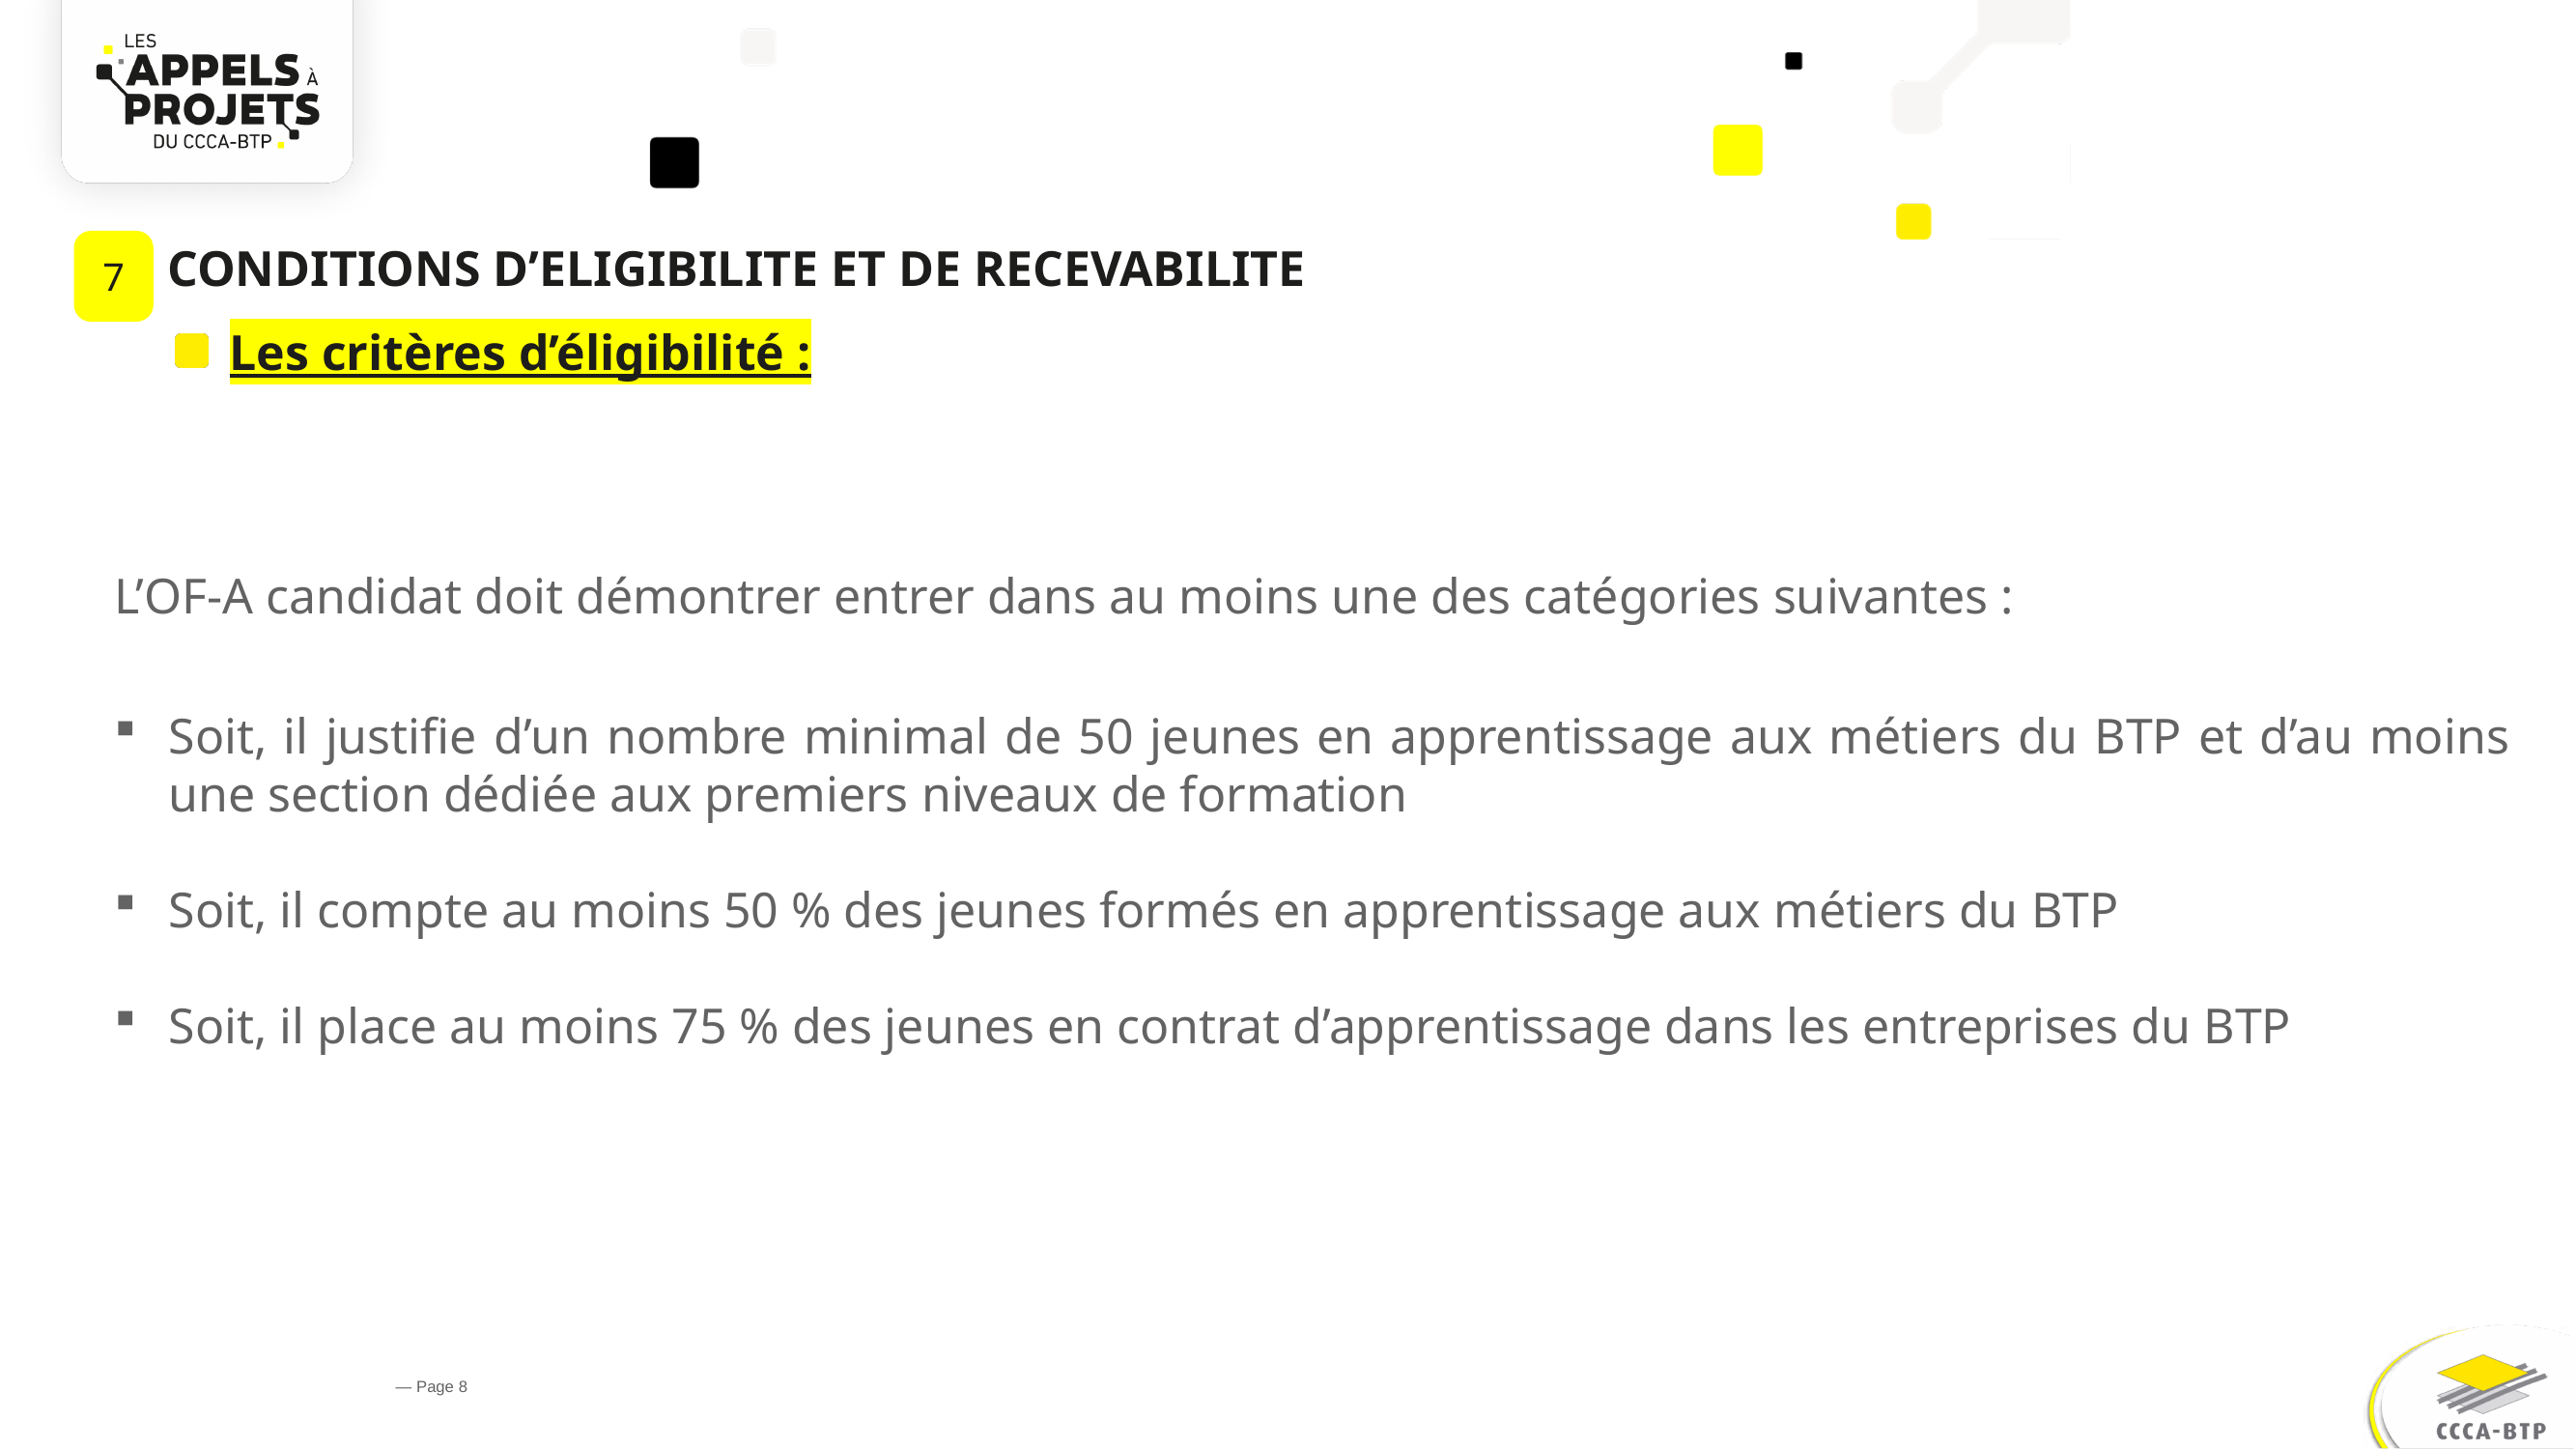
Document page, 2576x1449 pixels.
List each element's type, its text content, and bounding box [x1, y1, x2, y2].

text_box L’OF-A candidat doit démontrer entrer dans au moins une des catégories suivantes : Soit, il justifie d’un nombre minimal de 50 jeunes en apprentissage aux métiers du BTP et d’au moins une section dédiée aux premiers niveaux de formation Soit, il compte au moins 50 % des jeunes formés en apprentissage aux métiers du BTP Soit, il place au moins 75 % des jeunes en contrat d’apprentissage dans les entreprises du BTP [99, 558, 2526, 1062]
picture [0, 0, 416, 246]
text_box 7 [72, 229, 155, 324]
text_box CONDITIONS D’ELIGIBILITE ET DE RECEVABILITE [153, 230, 1727, 361]
picture [175, 361, 209, 368]
slide_number — Page 8 [395, 1377, 624, 1395]
picture [2345, 1270, 2574, 1449]
list Les critères d’éligibilité : [175, 322, 2479, 482]
picture [649, 0, 2071, 240]
